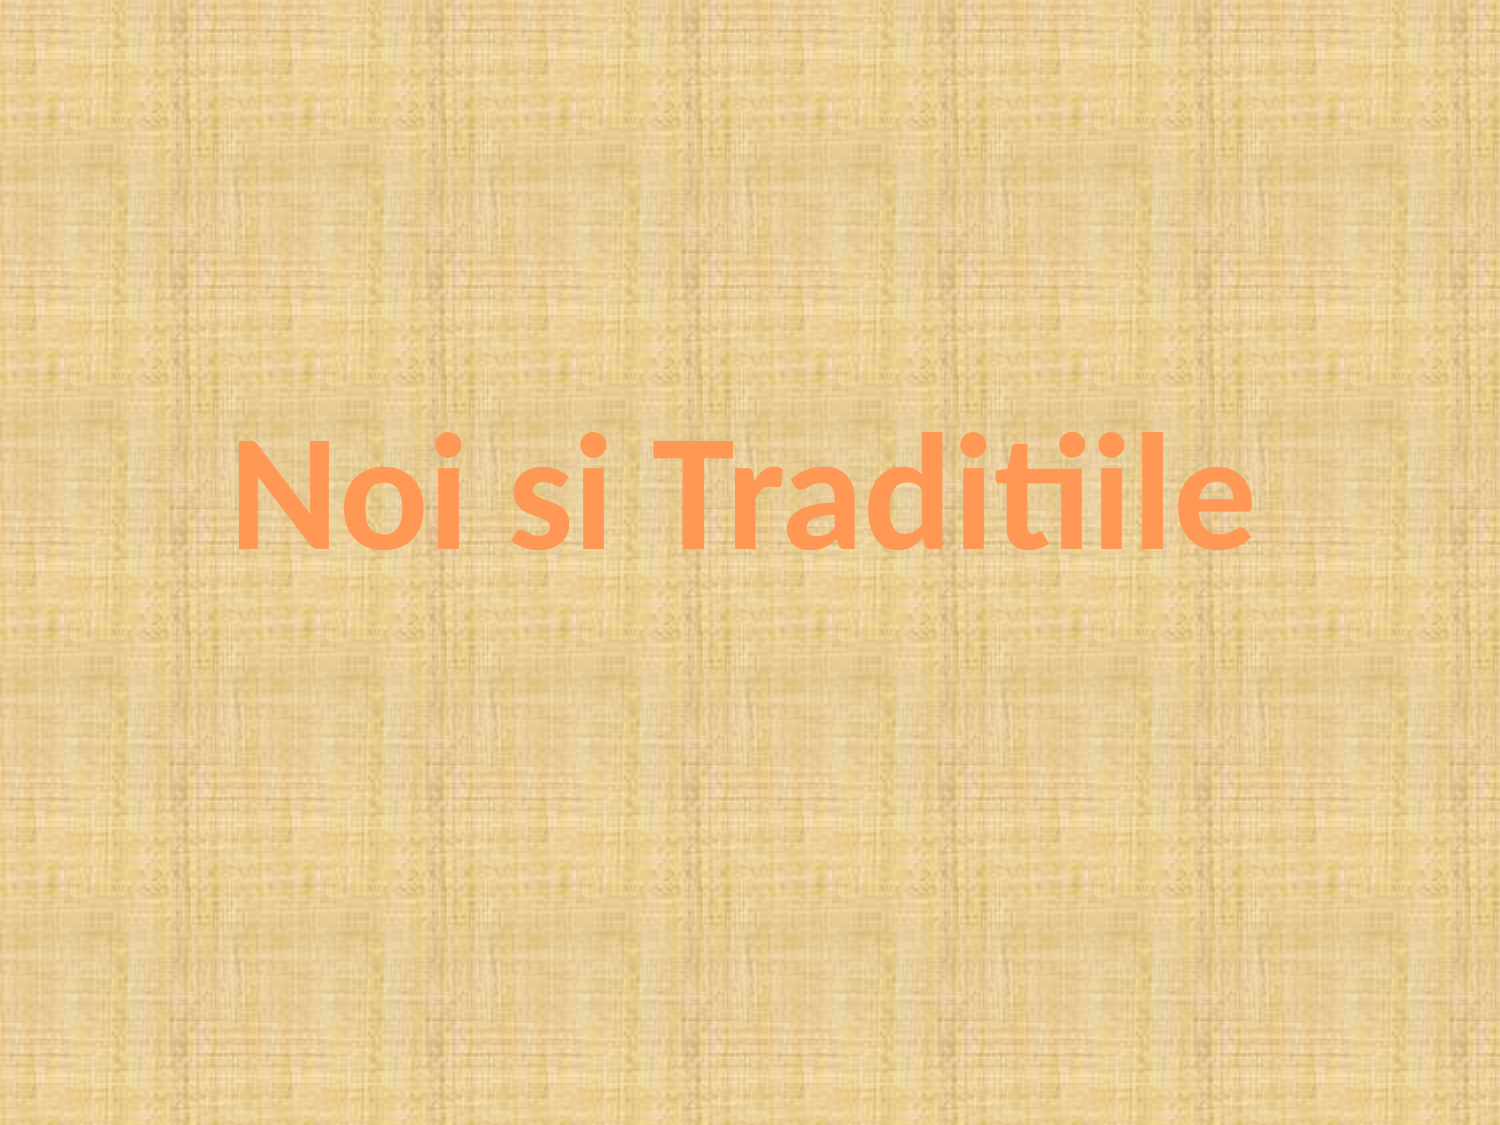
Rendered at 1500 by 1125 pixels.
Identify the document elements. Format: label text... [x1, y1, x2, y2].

picture [0, 0, 1500, 1125]
text_box Noi si Traditiile [210, 374, 1278, 590]
